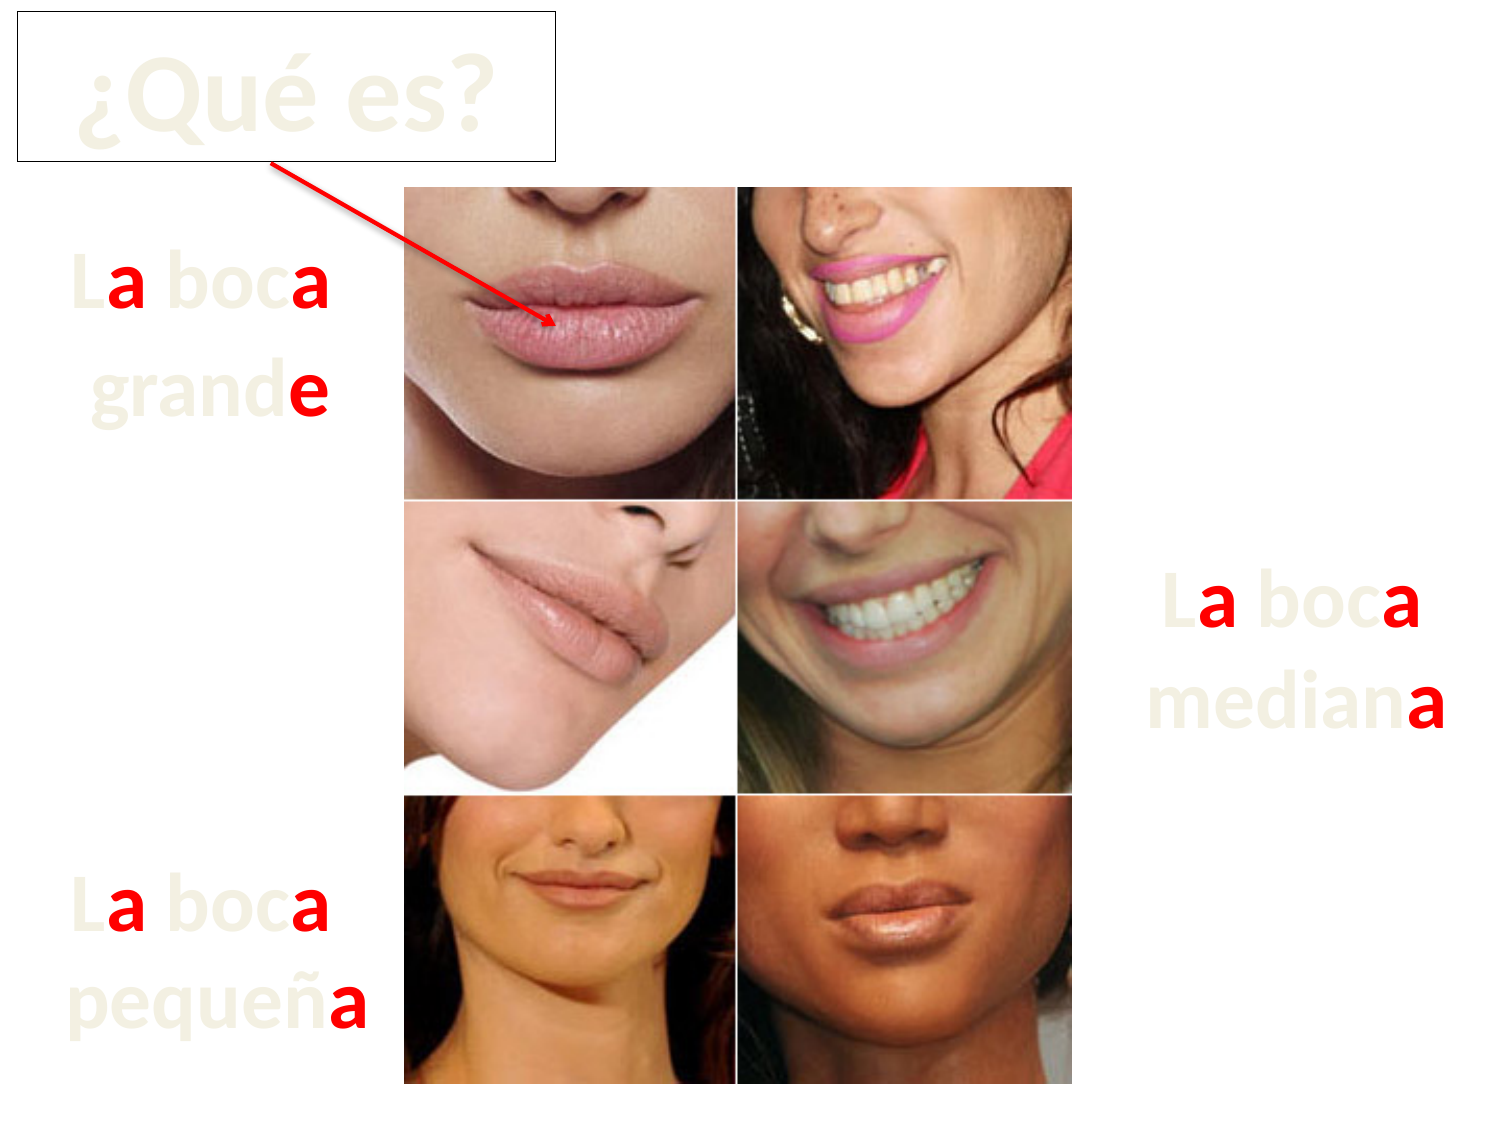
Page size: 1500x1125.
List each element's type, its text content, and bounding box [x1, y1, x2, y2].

text_box La boca [55, 840, 346, 937]
text_box mediana [1130, 637, 1463, 753]
text_box pequeña [50, 937, 385, 1053]
text_box ¿Qué es? [17, 11, 556, 162]
picture [404, 187, 1072, 1084]
text_box La boca [1147, 536, 1437, 637]
text_box grande [75, 325, 346, 441]
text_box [270, 162, 556, 327]
text_box La boca [55, 217, 265, 333]
